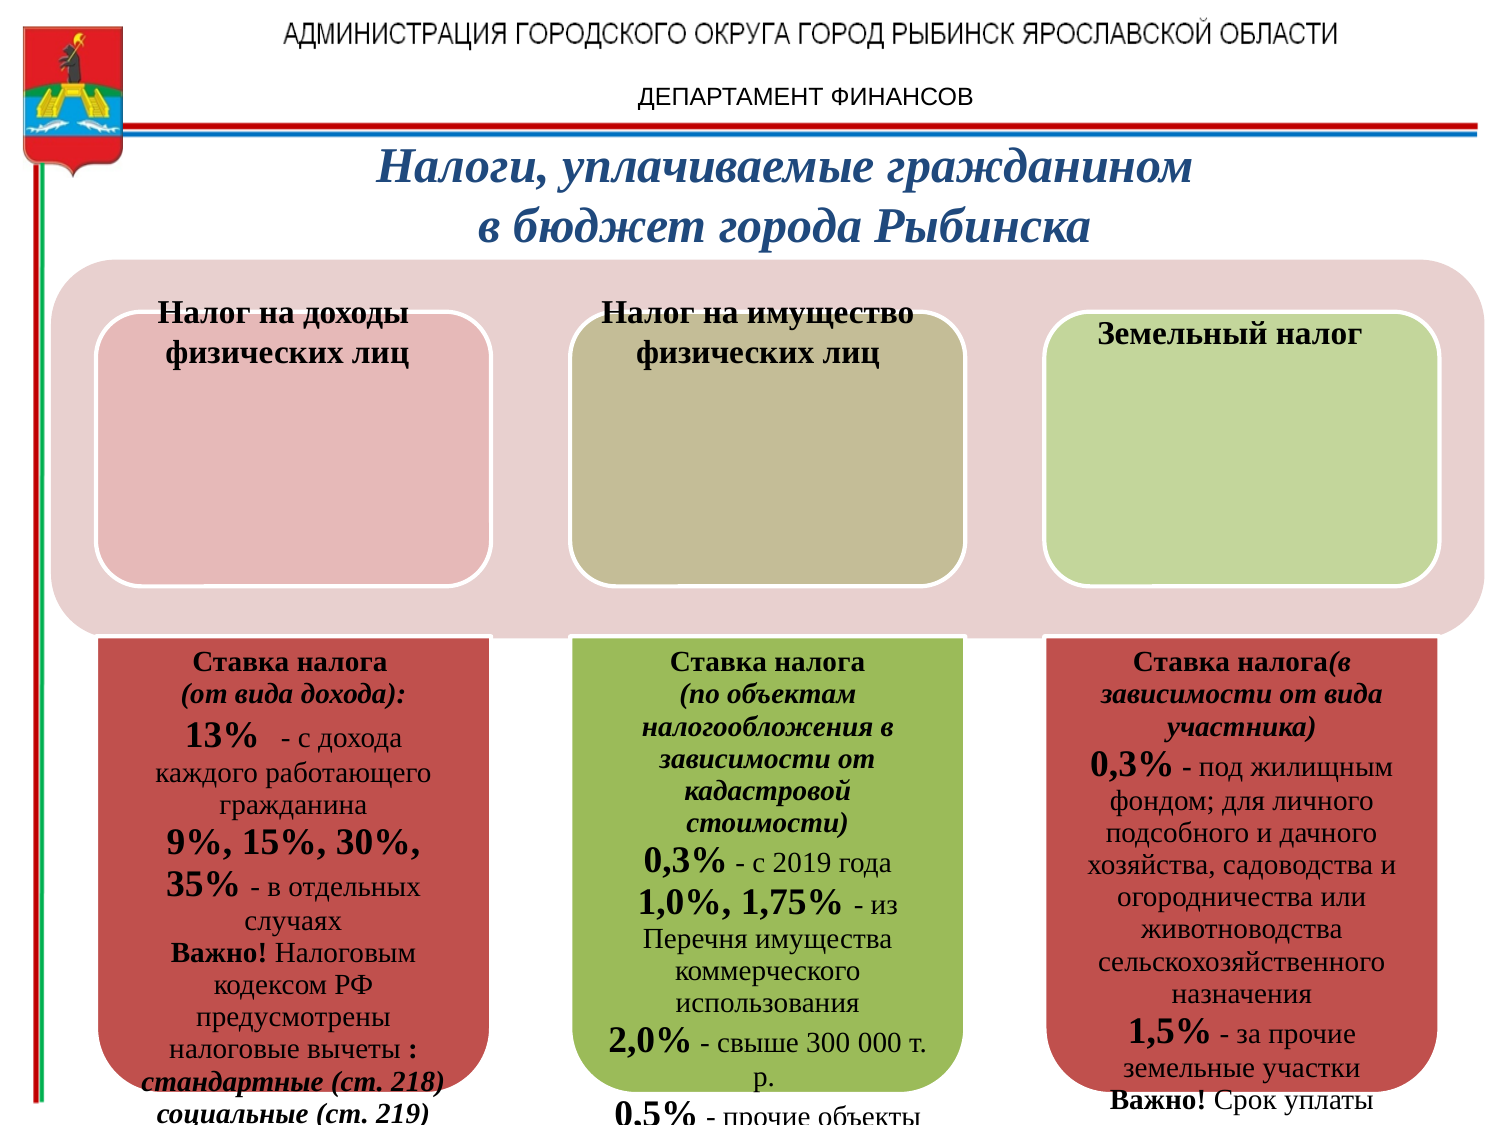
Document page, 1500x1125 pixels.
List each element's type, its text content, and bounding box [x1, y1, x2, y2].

picture [821, 1113, 828, 1125]
picture [0, 0, 1500, 1125]
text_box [52, 261, 1483, 1095]
picture [687, 1115, 691, 1125]
text_box Налоги, уплачиваемые гражданином в бюджет города Рыбинска [206, 125, 1376, 259]
picture [757, 1113, 764, 1125]
picture [621, 1103, 626, 1124]
picture [743, 1114, 749, 1125]
picture [836, 1113, 843, 1125]
picture [727, 1114, 733, 1125]
text_box ДЕПАРТАМЕНТ ФИНАНСОВ [135, 73, 1484, 118]
